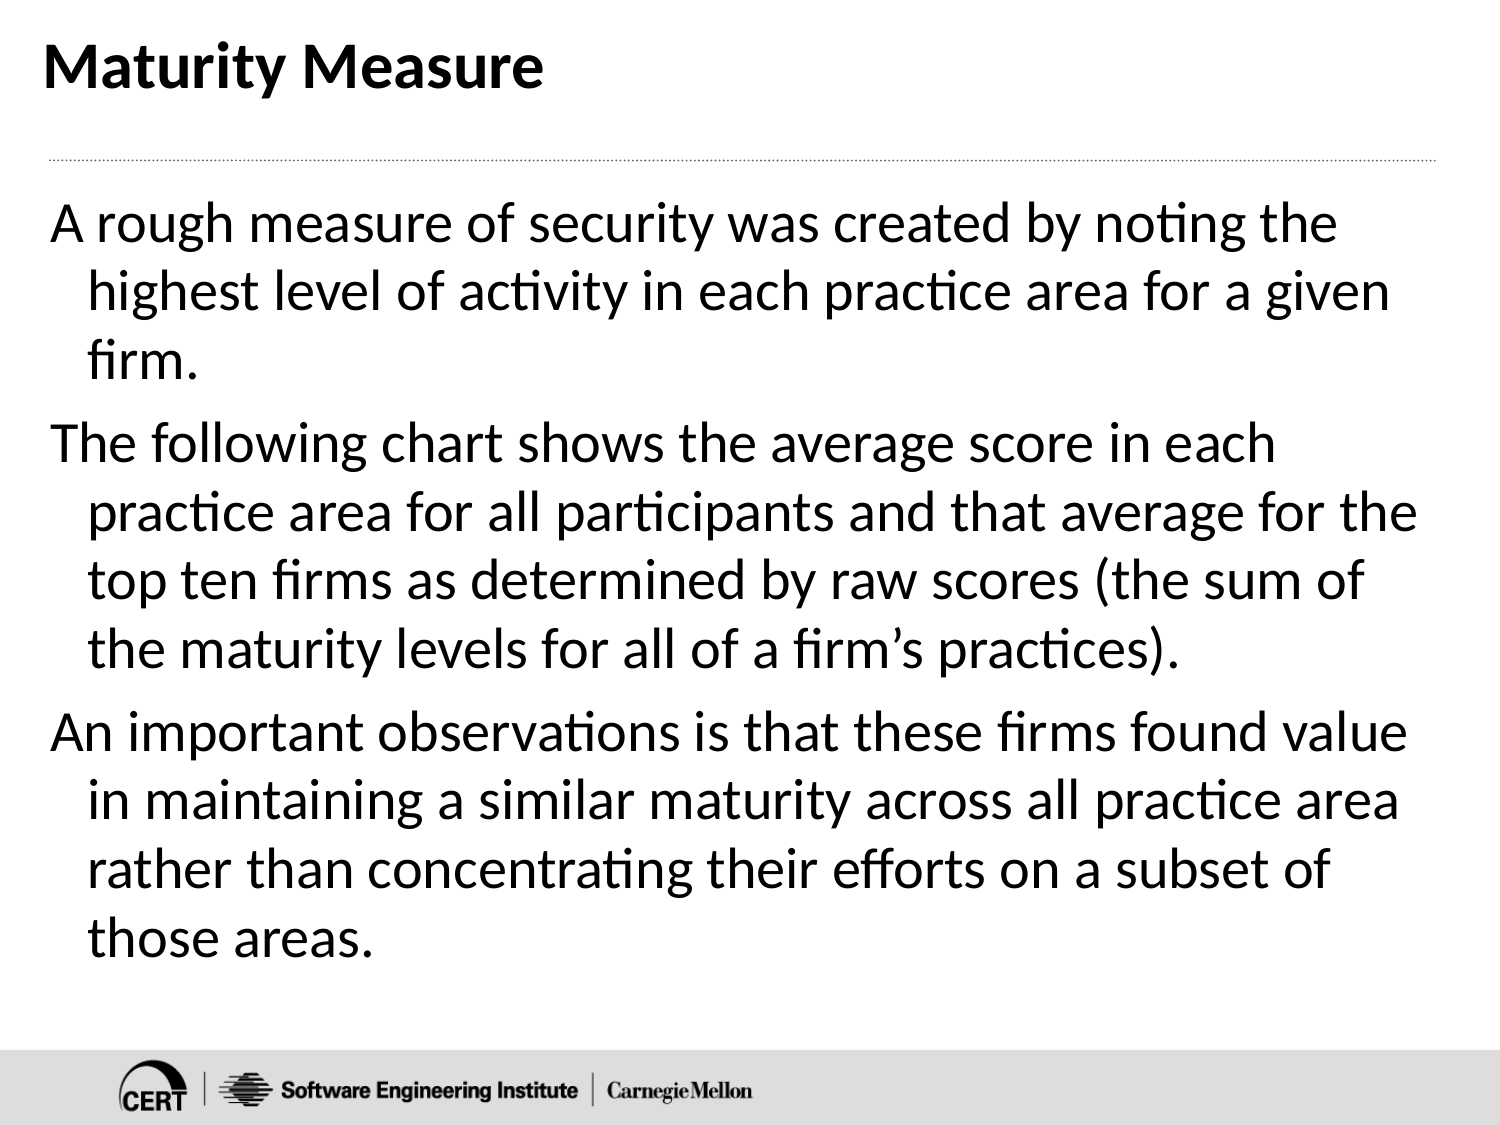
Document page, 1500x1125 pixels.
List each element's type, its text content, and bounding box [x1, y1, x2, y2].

picture [102, 1056, 765, 1117]
title Maturity Measure [42, 37, 1434, 155]
list A rough measure of security was created by noting the highest level of activity in each practice area for a given firm. The following chart shows the average score in each practice area for all participants and that average for the top ten firms as determined by raw scores (the sum of the maturity levels for all of a firm’s practices). An important observations is that these firms found value in maintaining a similar maturity across all practice area rather than concentrating their efforts on a subset of those areas. [49, 187, 1438, 1001]
